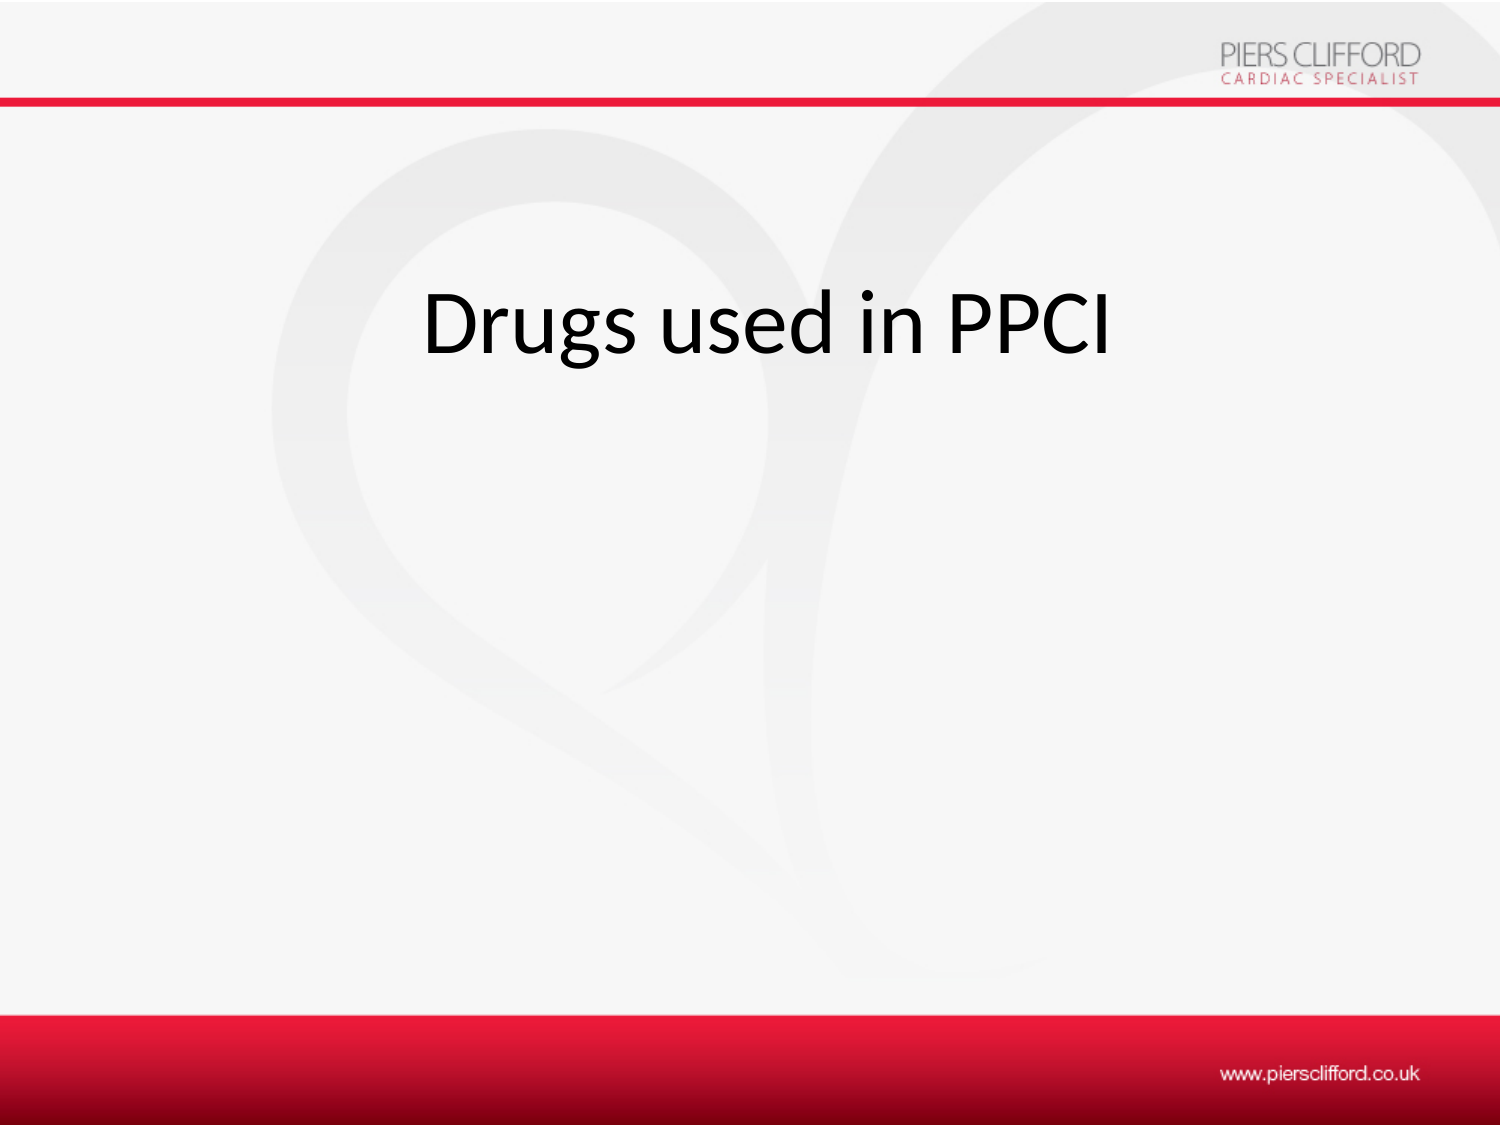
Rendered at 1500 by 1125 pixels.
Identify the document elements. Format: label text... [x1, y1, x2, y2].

title Drugs used in PPCI [93, 222, 1444, 411]
picture [0, 2, 1500, 1125]
